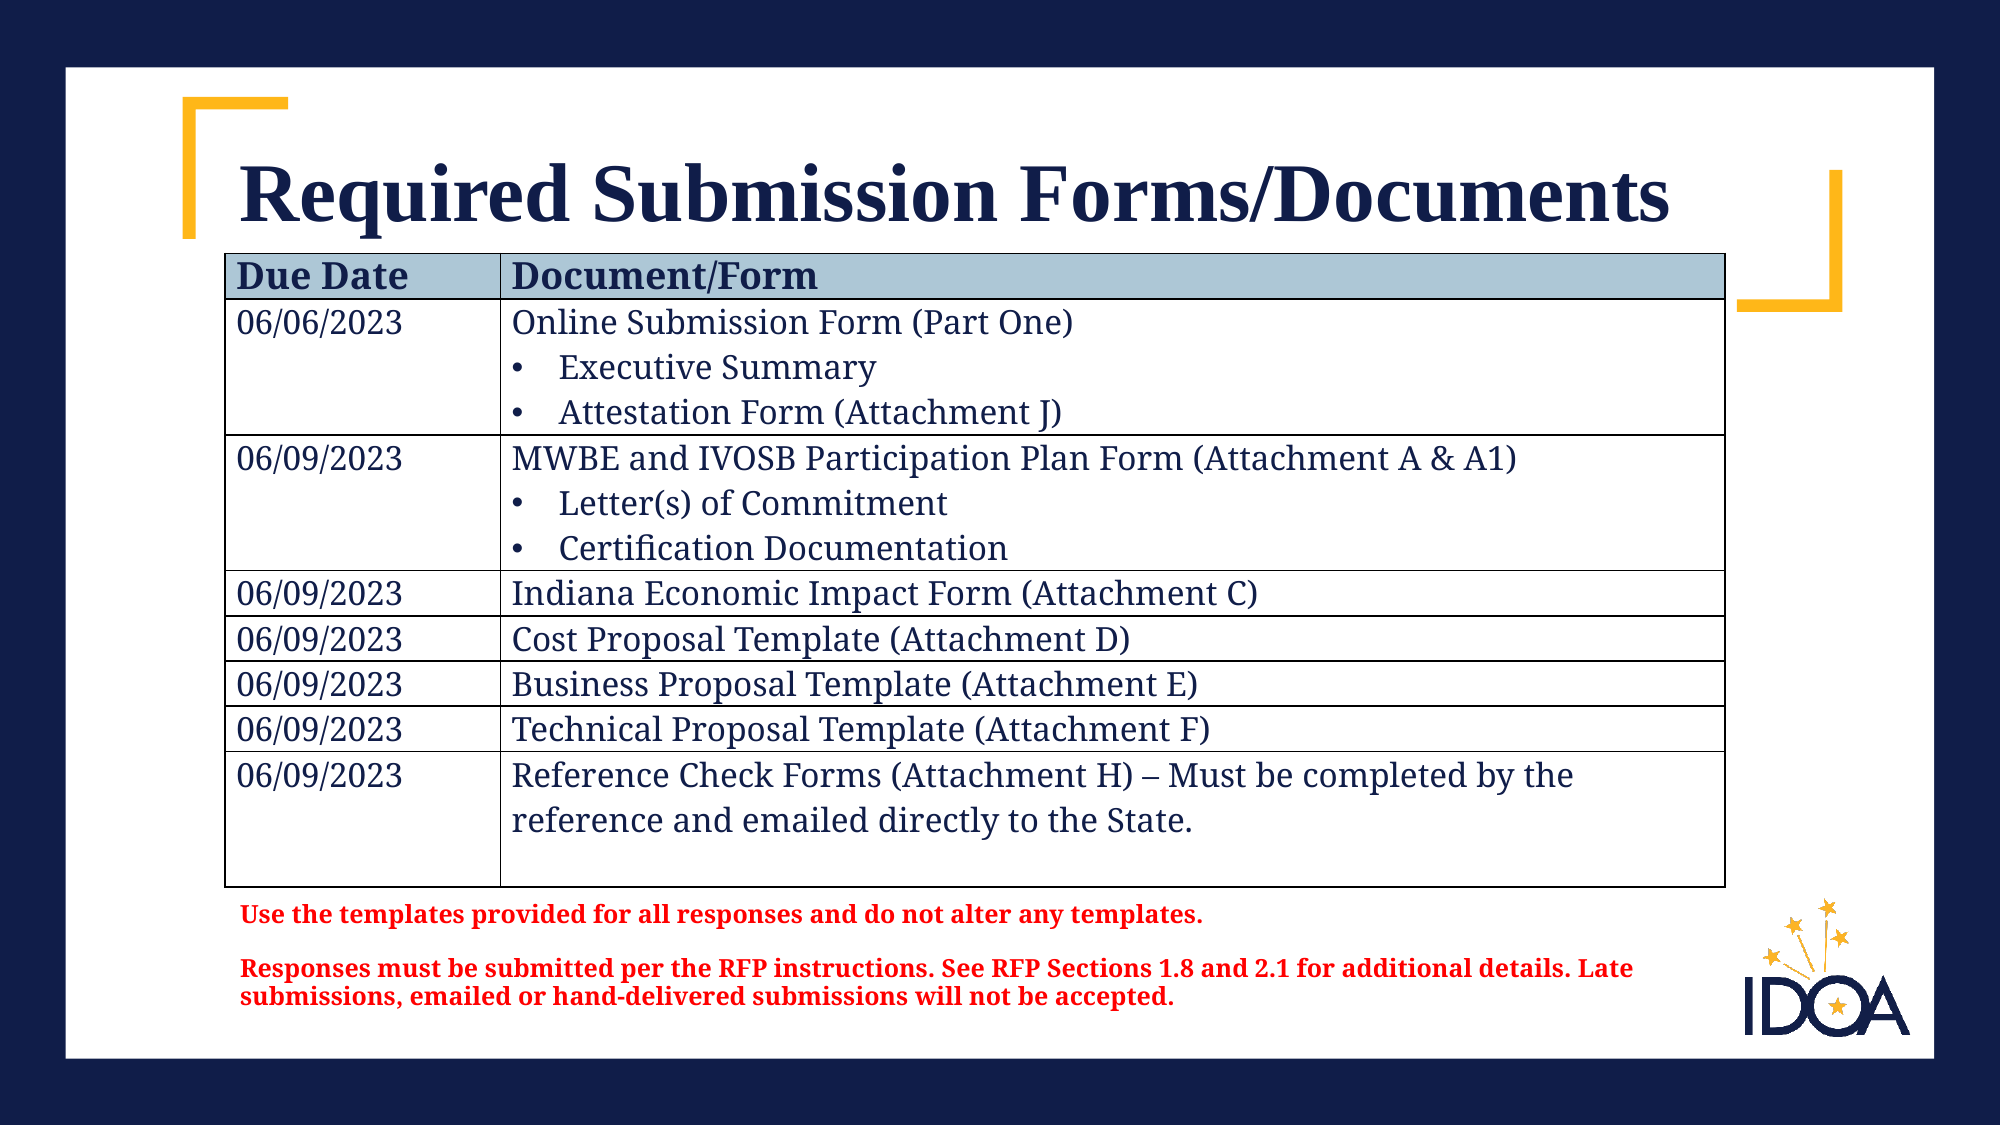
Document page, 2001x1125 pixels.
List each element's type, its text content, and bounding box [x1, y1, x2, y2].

table_cell Technical Proposal Template (Attachment F) [501, 707, 1724, 751]
title Required Submission Forms/Documents [225, 142, 1800, 279]
table_cell 06/09/2023 [226, 436, 500, 570]
table_cell Indiana Economic Impact Form (Attachment C) [501, 571, 1724, 615]
table_cell Cost Proposal Template (Attachment D) [501, 617, 1724, 660]
table_header Document/Form [501, 254, 1724, 298]
table_cell 06/09/2023 [226, 617, 500, 660]
table_cell 06/09/2023 [226, 752, 500, 886]
table_cell 06/06/2023 [226, 300, 500, 434]
table_cell MWBE and IVOSB Participation Plan Form (Attachment A & A1) Letter(s) of Commitment Certification Documentation [501, 436, 1724, 570]
table_cell Online Submission Form (Part One) Executive Summary Attestation Form (Attachment J) [501, 300, 1724, 434]
list Use the templates provided for all responses and do not alter any templates. Responses must be submitted per the RFP instructions. See RFP Sections 1.8 and 2.1 for additional details. Late submissions, emailed or hand-delivered submissions will not be accepted. [225, 894, 1750, 1053]
table_cell 06/09/2023 [226, 571, 500, 615]
table_cell Business Proposal Template (Attachment E) [501, 662, 1724, 705]
table_cell 06/09/2023 [226, 707, 500, 751]
table_cell Reference Check Forms (Attachment H) – Must be completed by the reference and emailed directly to the State. [501, 752, 1724, 886]
table_header Due Date [226, 254, 500, 298]
table_cell 06/09/2023 [226, 662, 500, 705]
picture [1702, 857, 1959, 1114]
